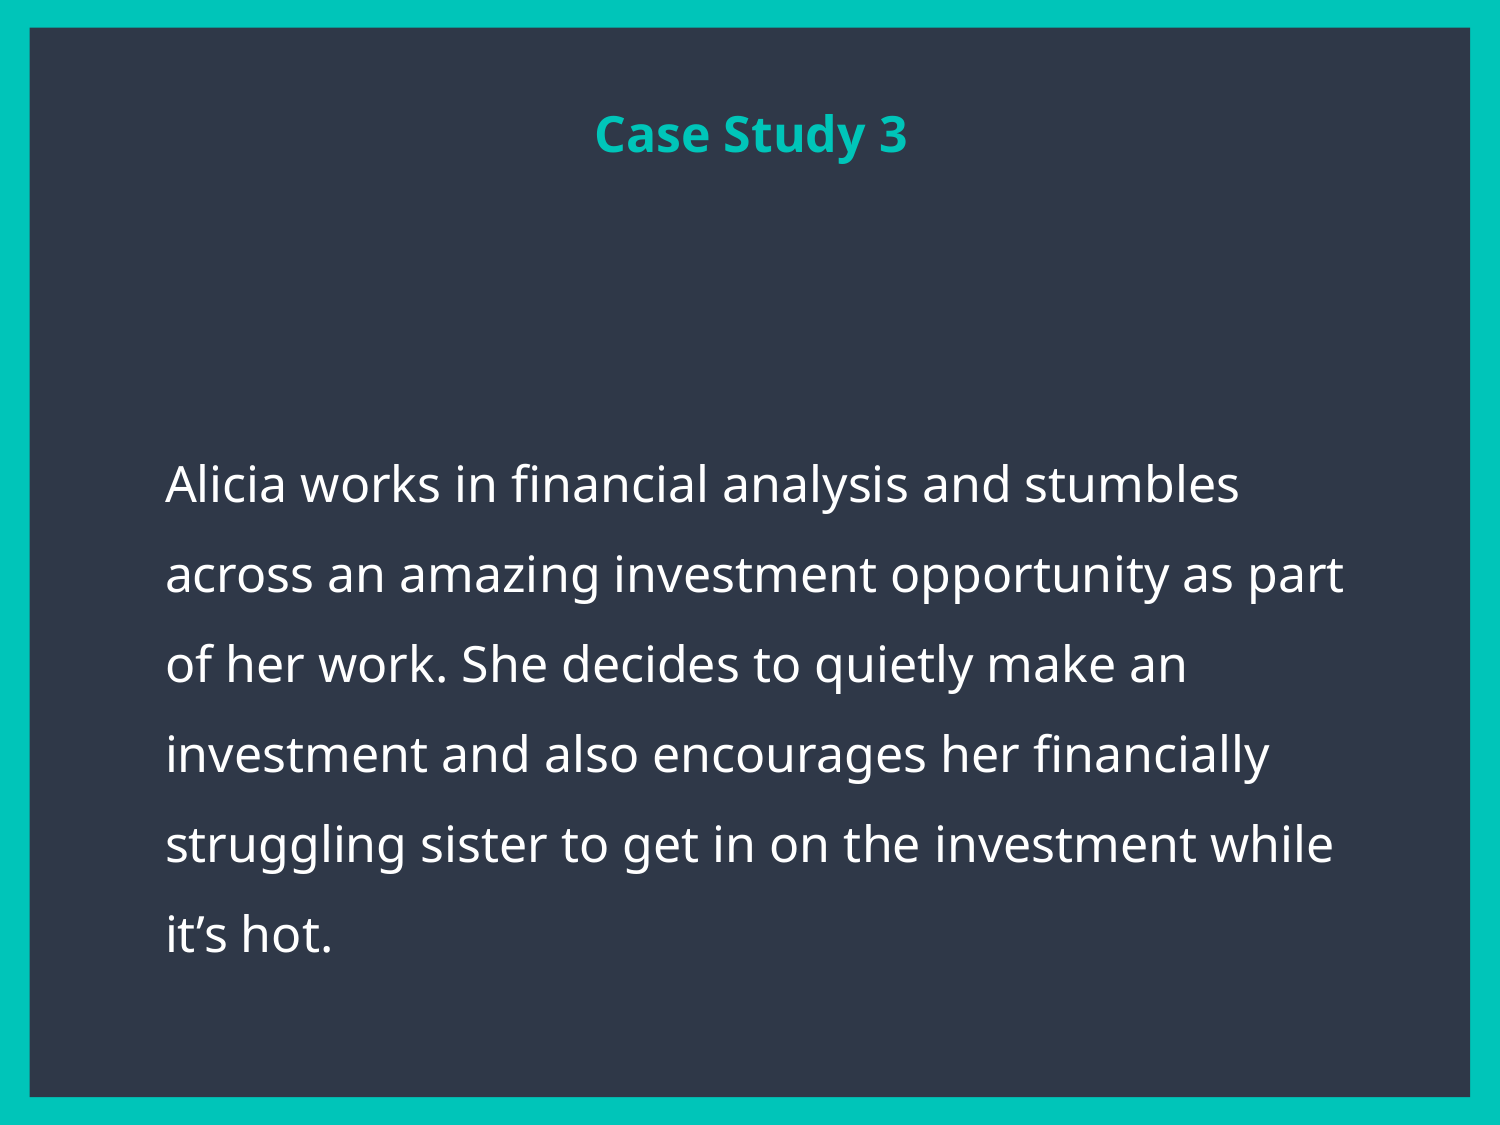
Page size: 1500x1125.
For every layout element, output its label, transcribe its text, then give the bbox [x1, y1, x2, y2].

subtitle Alicia works in financial analysis and stumbles across an amazing investment opportunity as part of her work. She decides to quietly make an investment and also encourages her financially struggling sister to get in on the investment while it’s hot. [150, 407, 1400, 590]
title Case Study 3 [99, 52, 1404, 213]
